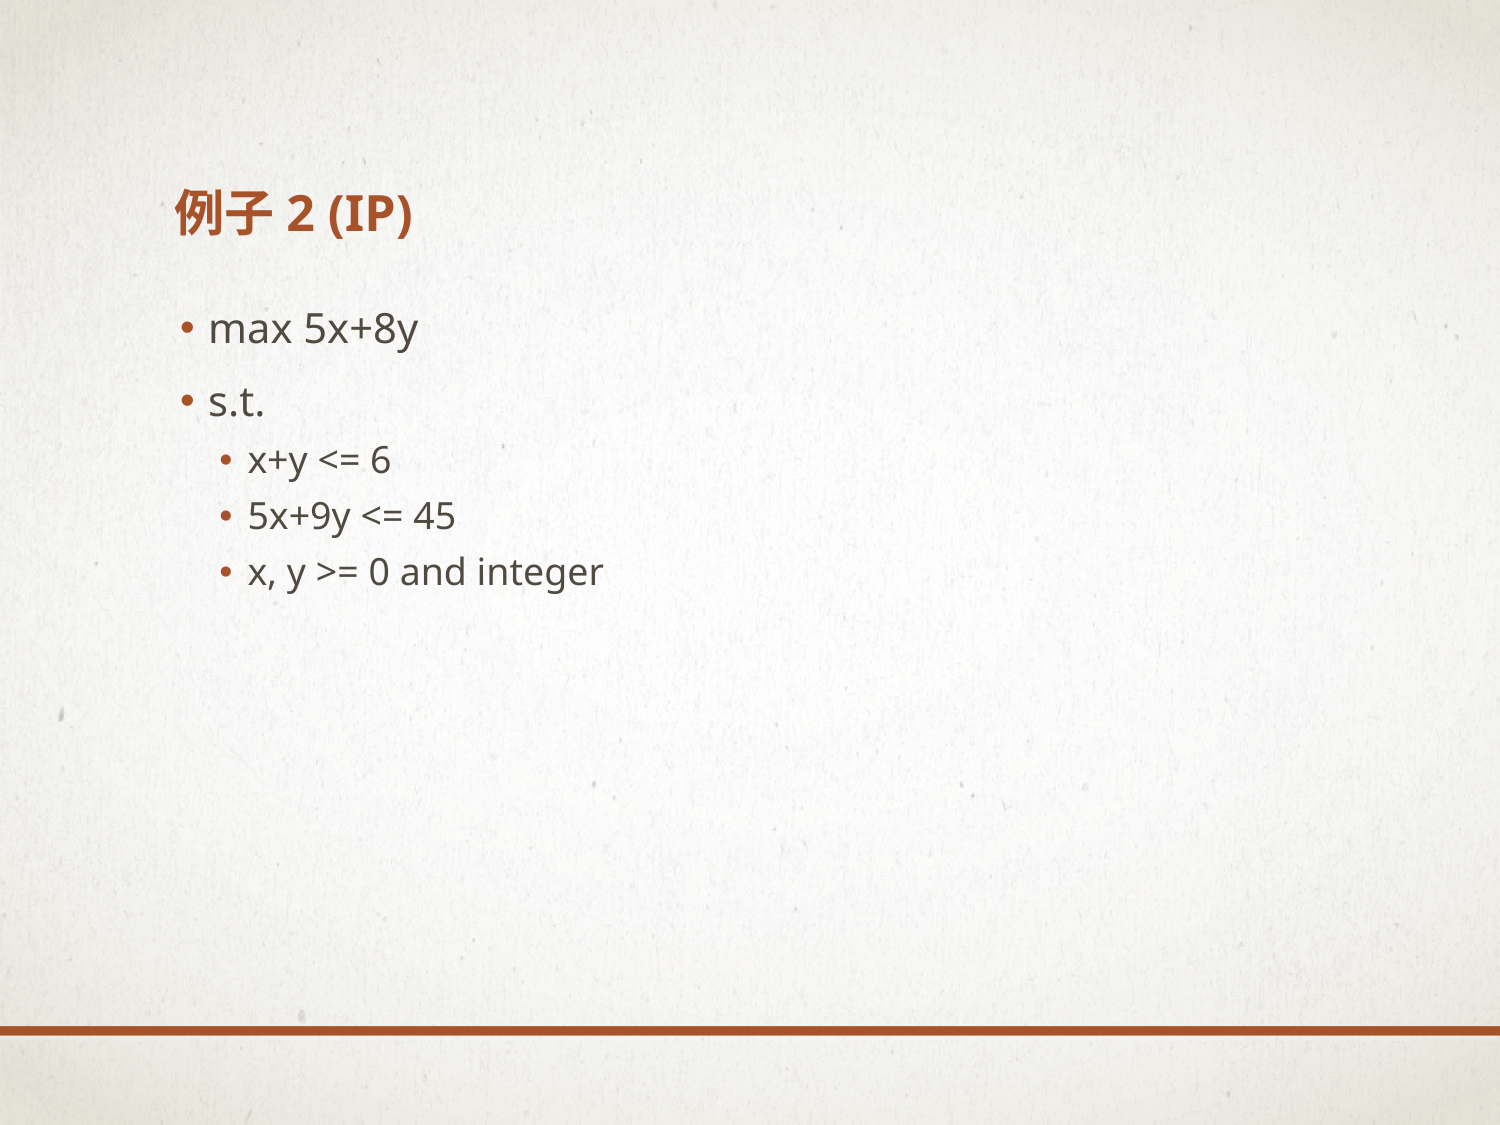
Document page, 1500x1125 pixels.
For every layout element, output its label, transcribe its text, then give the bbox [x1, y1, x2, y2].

title 例子2 (IP) [159, 62, 1341, 250]
picture [0, 1036, 1500, 1125]
picture [0, 0, 1500, 1026]
list max 5x+8y s.t. x+y <= 6 5x+9y <= 45 x, y >= 0 and integer [159, 299, 1341, 975]
